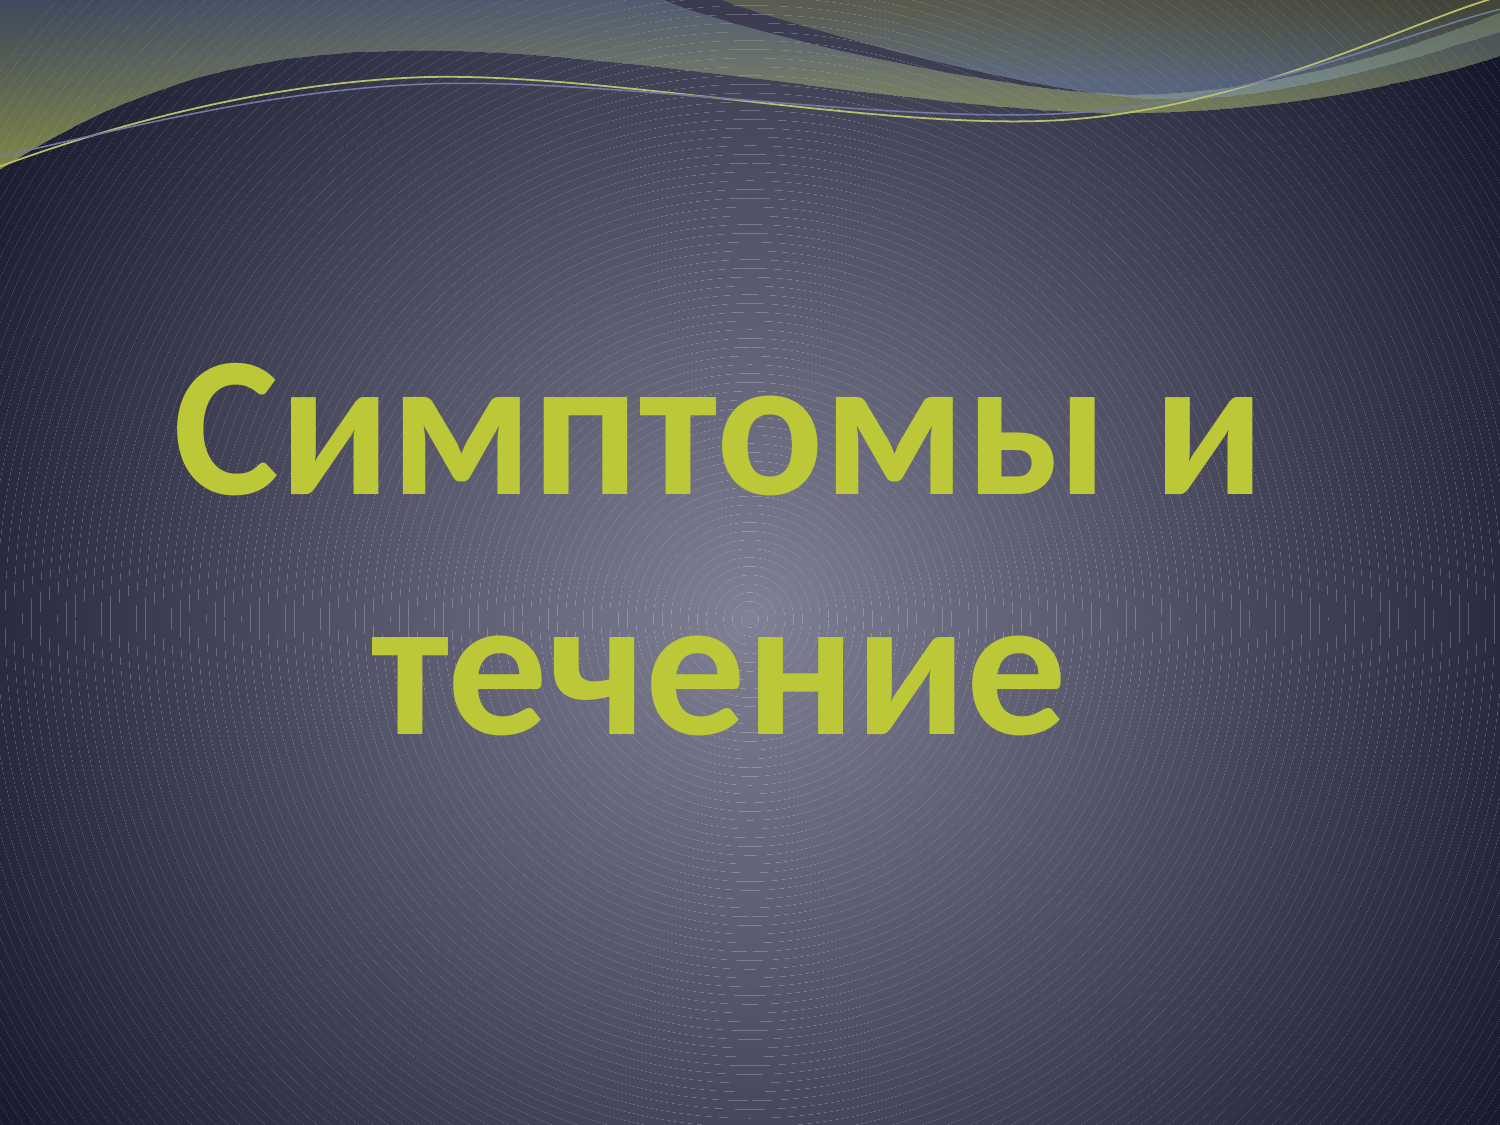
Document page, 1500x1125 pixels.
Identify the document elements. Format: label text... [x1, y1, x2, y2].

title Симптомы и течение [82, 550, 1357, 775]
